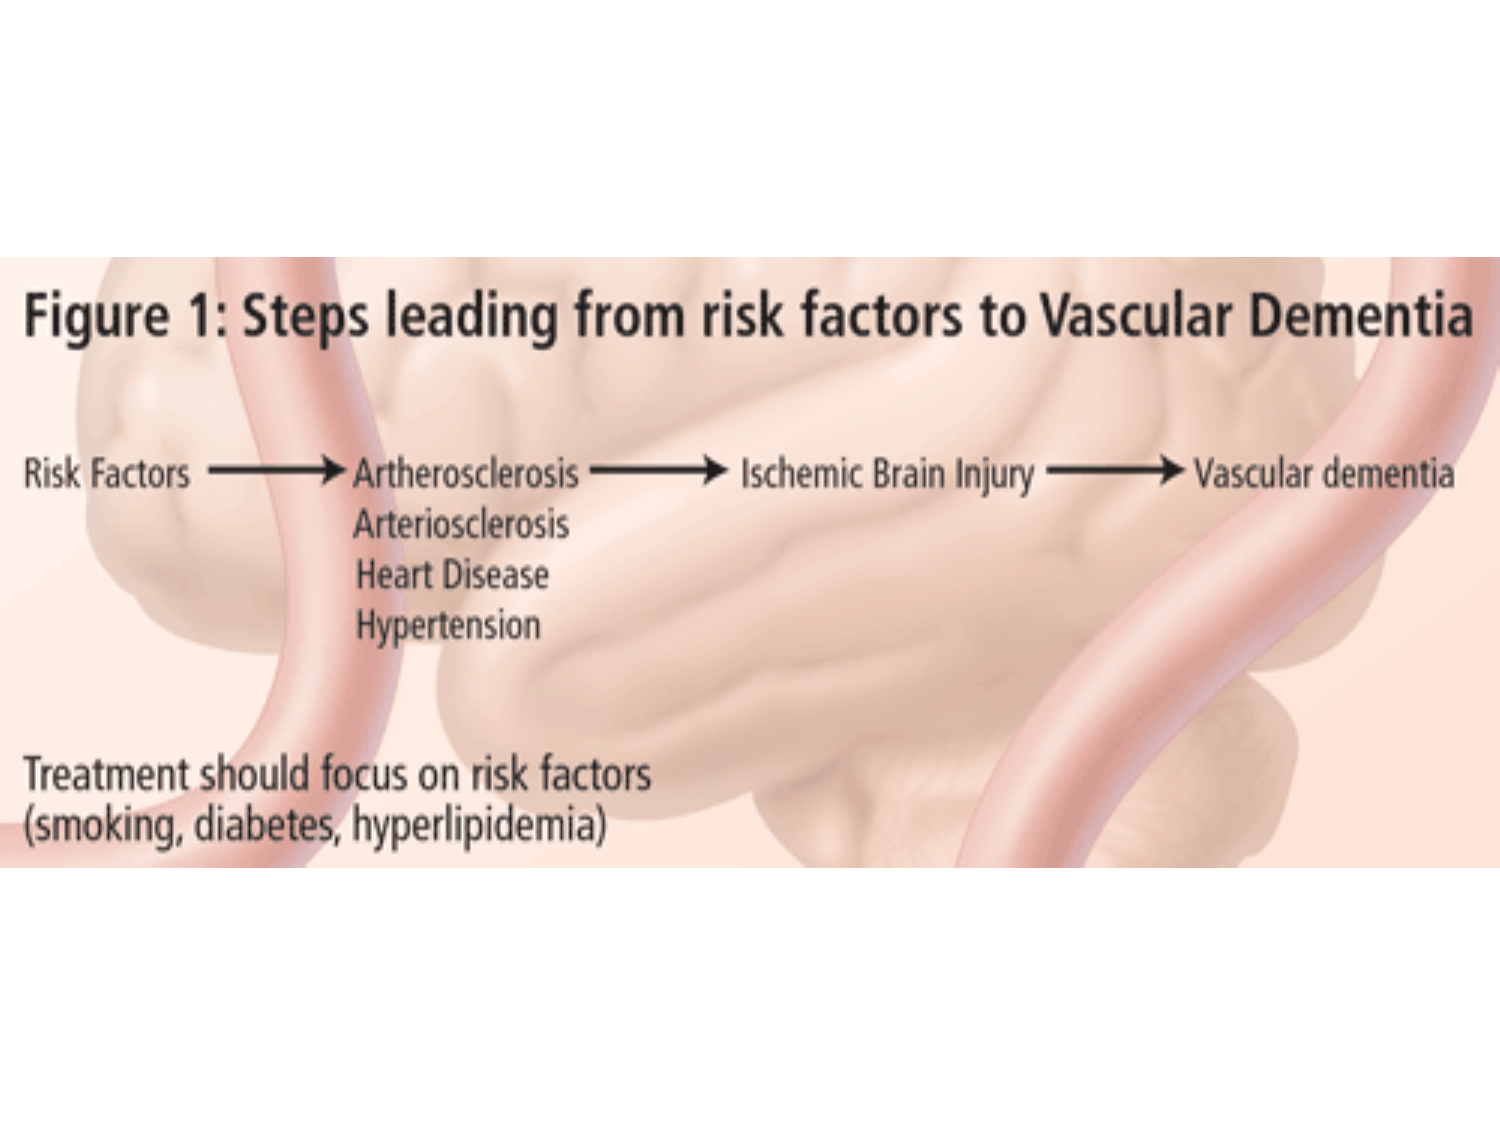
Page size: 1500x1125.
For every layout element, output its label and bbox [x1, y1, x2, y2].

picture [0, 257, 1500, 868]
